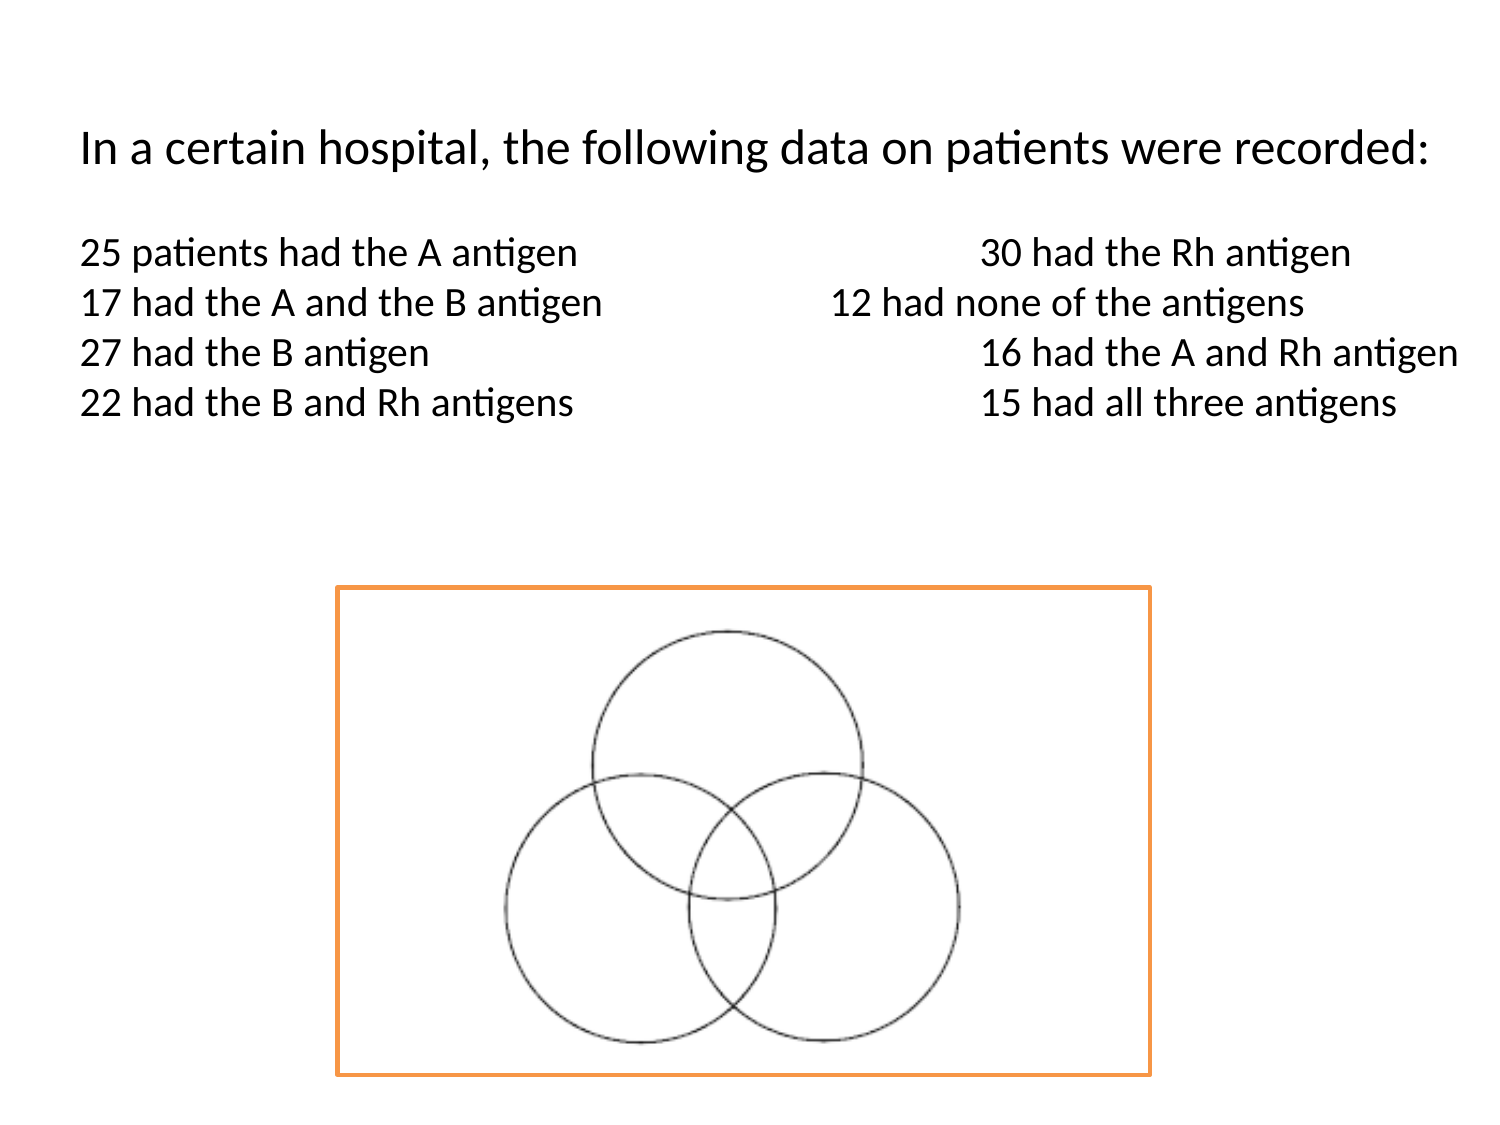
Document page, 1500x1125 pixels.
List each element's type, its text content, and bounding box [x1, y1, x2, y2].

text_box In a certain hospital, the following data on patients were recorded: 25 patients had the A antigen 30 had the Rh antigen 17 had the A and the B antigen 12 had none of the antigens 27 had the B antigen 16 had the A and Rh antigen 22 had the B and Rh antigens 15 had all three antigens [64, 114, 1500, 505]
picture [499, 612, 973, 1059]
text_box [335, 585, 1152, 1077]
